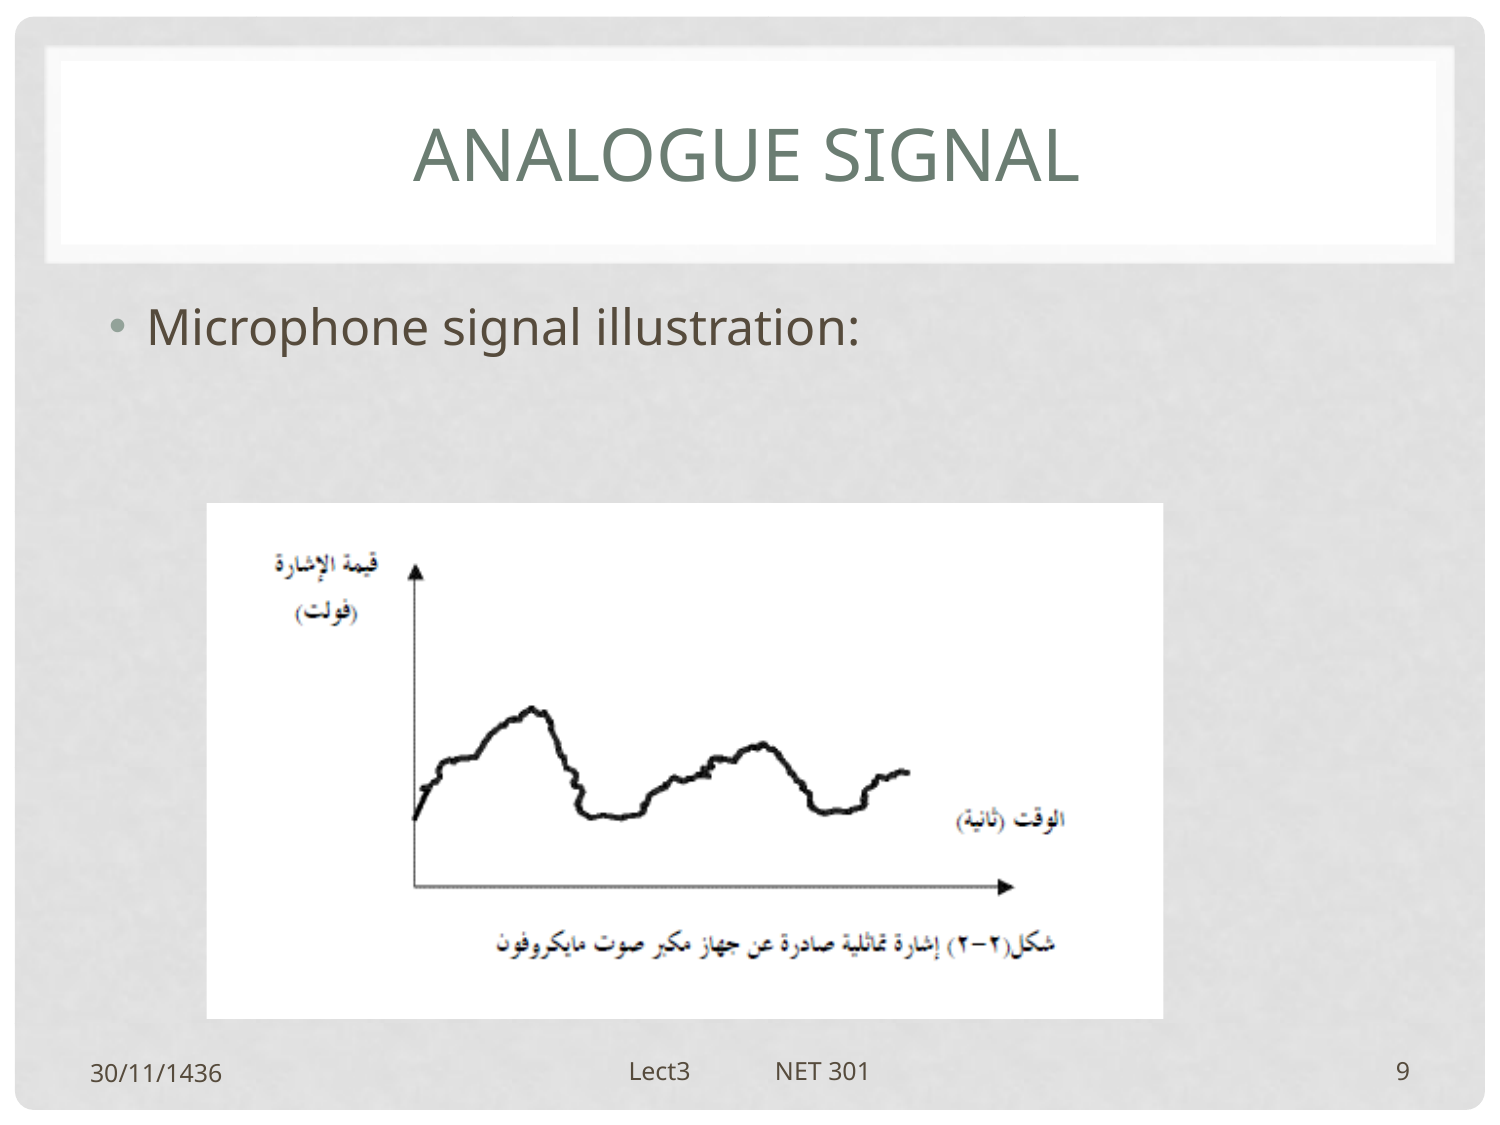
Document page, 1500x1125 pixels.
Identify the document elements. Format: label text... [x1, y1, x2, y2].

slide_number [75, 1042, 425, 1103]
picture [206, 503, 1164, 1019]
list Microphone signal illustration: [75, 287, 1425, 1005]
slide_number 9 [1074, 1042, 1425, 1103]
footer Lect3 NET 301 [512, 1042, 988, 1103]
title Analogue signal [69, 66, 1425, 238]
